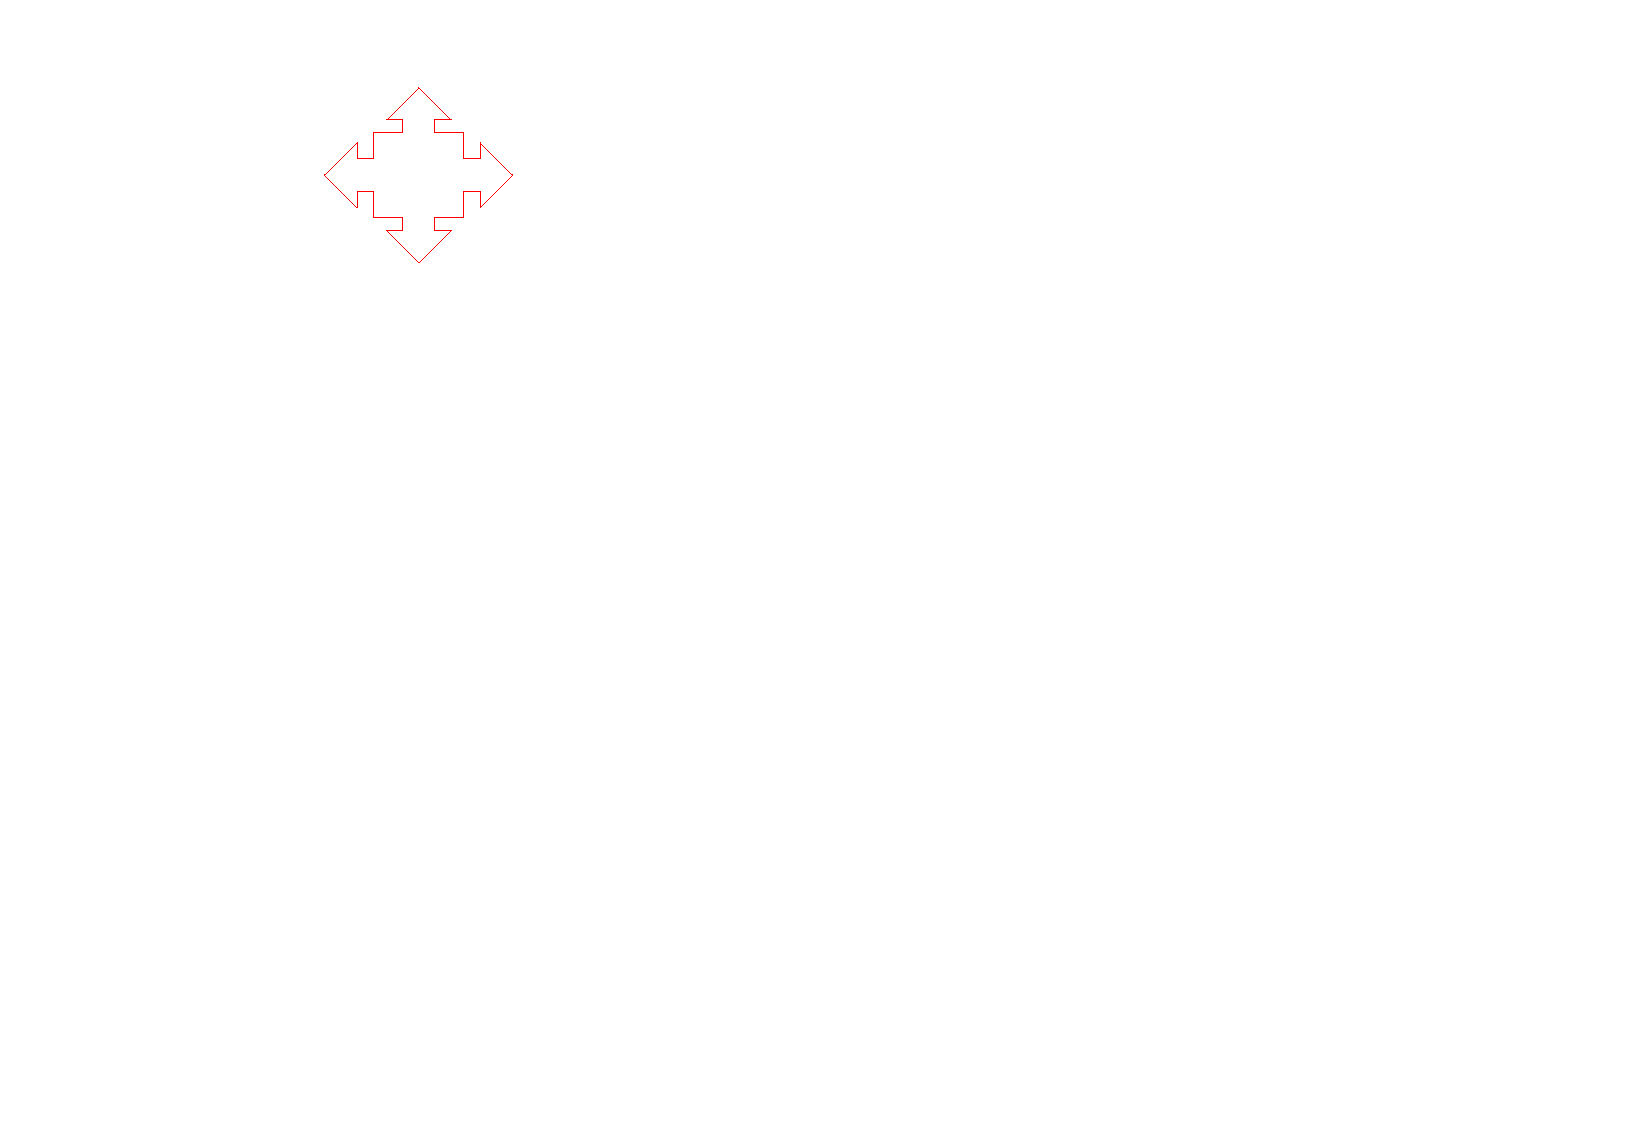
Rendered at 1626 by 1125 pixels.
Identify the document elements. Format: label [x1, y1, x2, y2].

text_box [324, 87, 513, 263]
